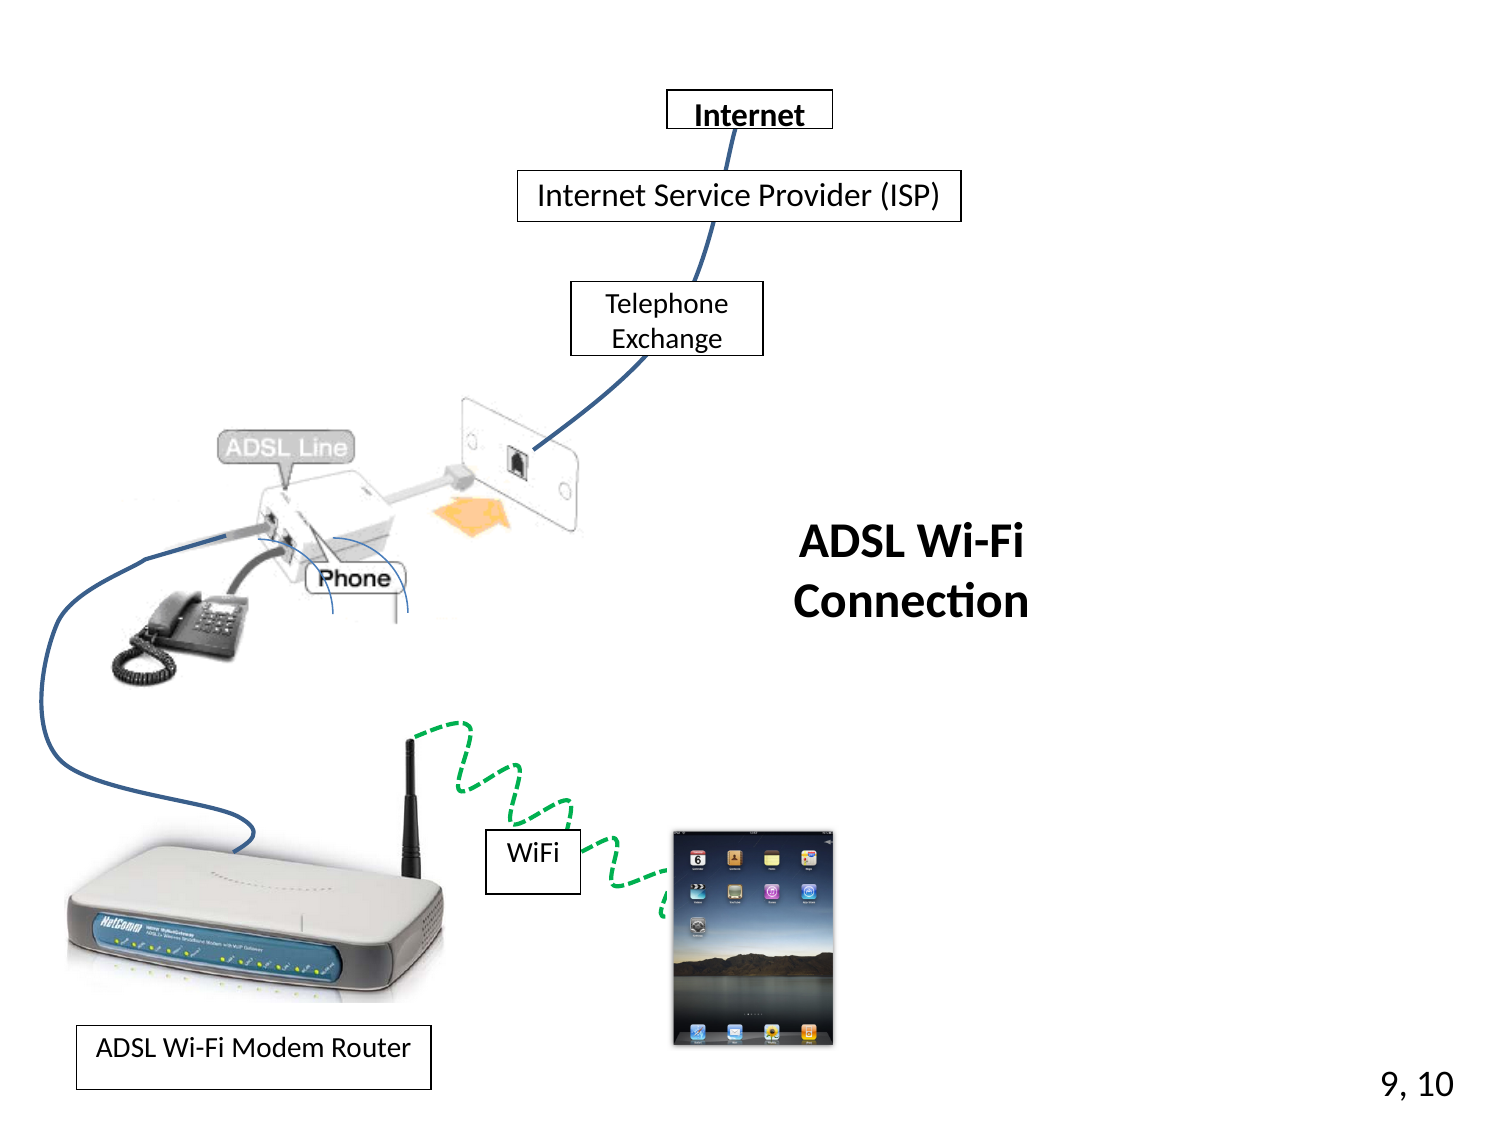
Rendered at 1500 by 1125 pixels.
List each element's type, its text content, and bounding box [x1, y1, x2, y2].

text_box WiFi [486, 830, 581, 895]
text_box Internet [667, 90, 833, 129]
text_box Telephone Exchange [571, 281, 763, 356]
text_box [700, 129, 738, 170]
picture [64, 727, 447, 1004]
text_box Internet Service Provider (ISP) [517, 170, 961, 222]
picture [666, 825, 839, 1051]
picture [100, 386, 598, 690]
text_box [581, 835, 661, 896]
text_box [39, 584, 231, 762]
text_box [436, 720, 574, 830]
text_box ADSL Wi-Fi Connection [734, 504, 1090, 659]
text_box [572, 356, 649, 401]
text_box ADSL Wi-Fi Modem Router [76, 1025, 432, 1090]
text_box 9, 10 [1364, 1051, 1470, 1112]
text_box [634, 222, 716, 281]
